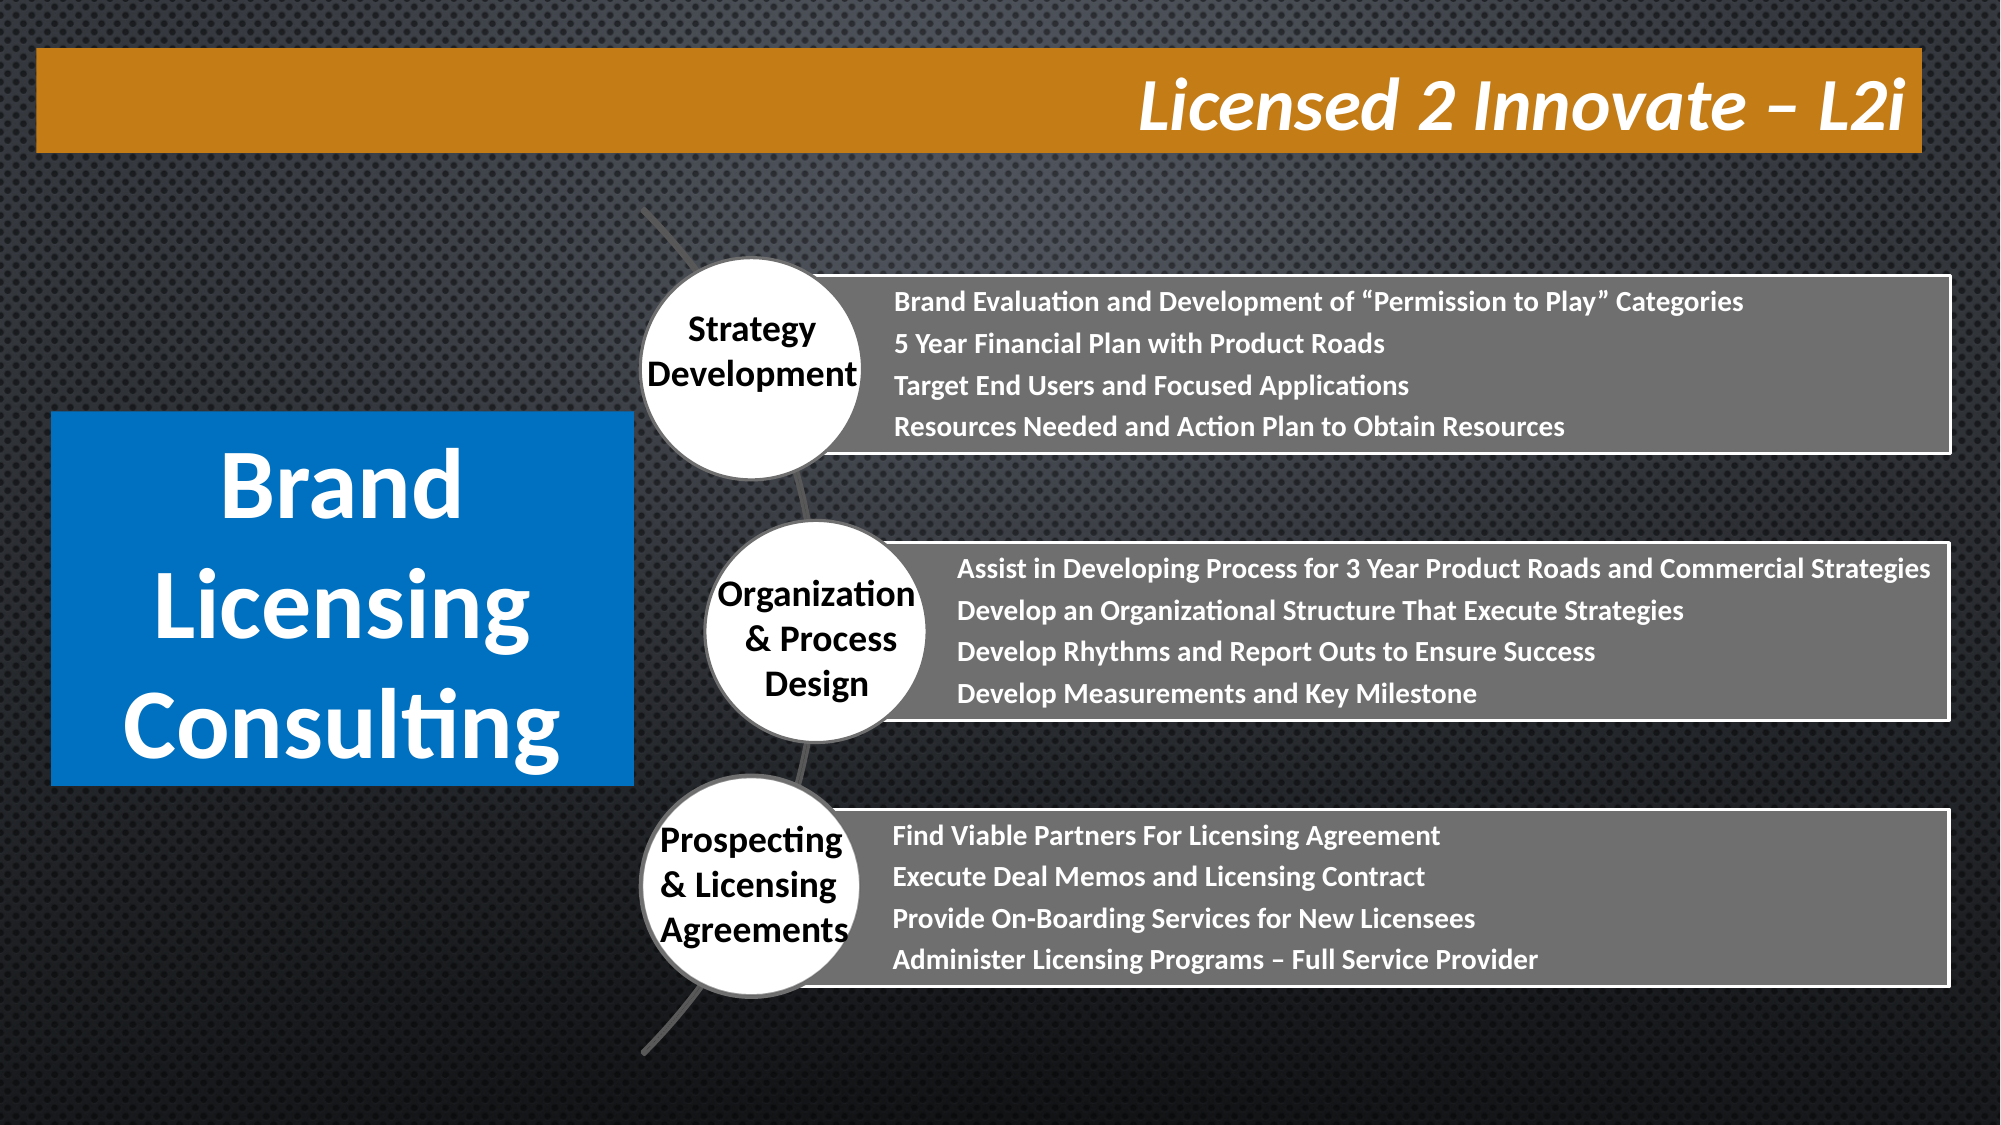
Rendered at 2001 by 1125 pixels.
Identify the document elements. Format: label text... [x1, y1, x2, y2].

text_box Brand Licensing Consulting [51, 411, 627, 786]
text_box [627, 186, 1962, 1077]
text_box Licensed 2 Innovate – L2i [36, 48, 1922, 153]
